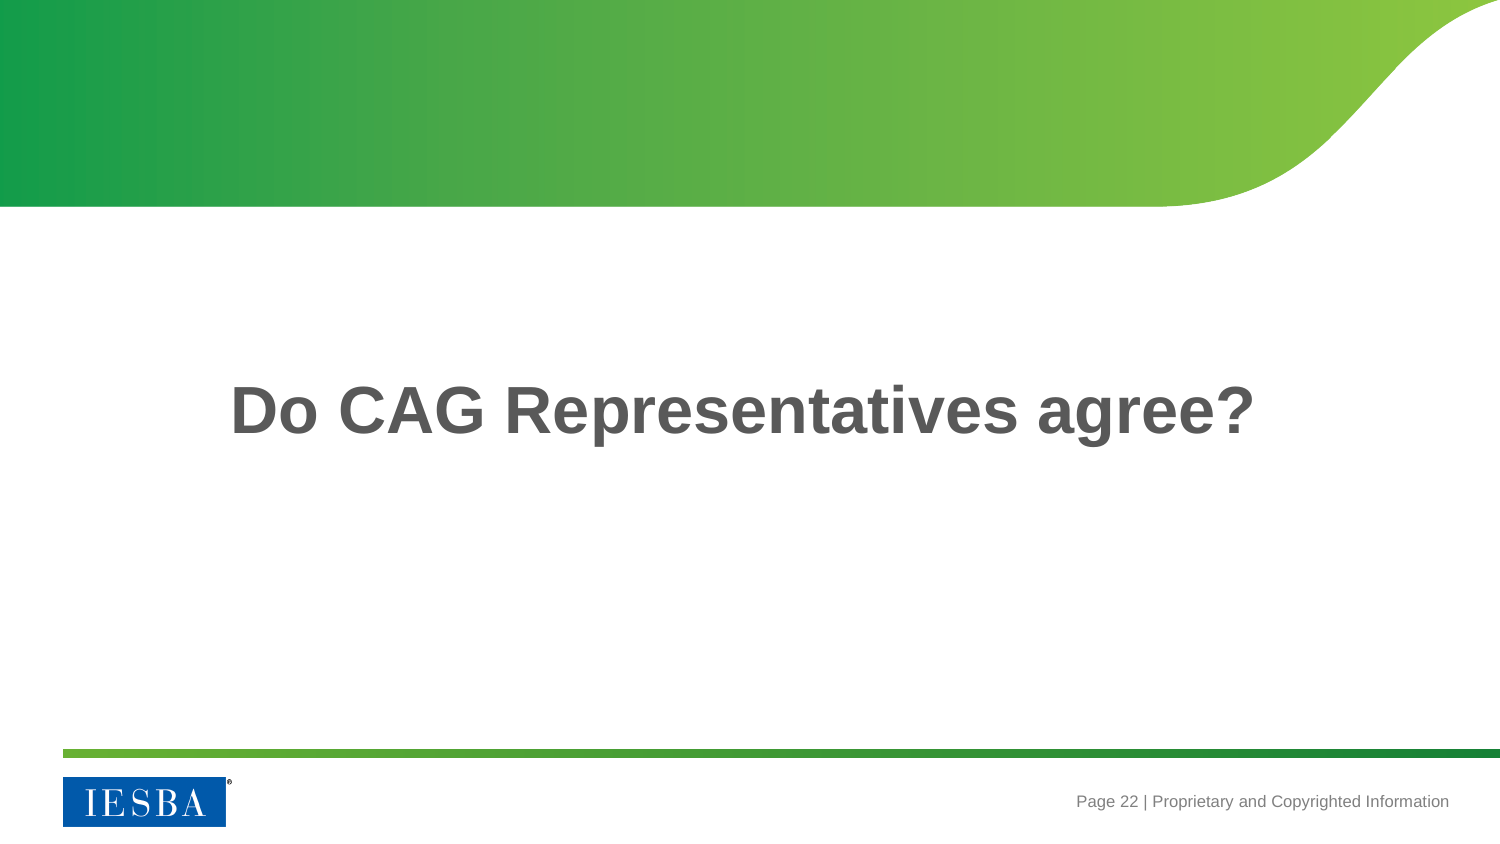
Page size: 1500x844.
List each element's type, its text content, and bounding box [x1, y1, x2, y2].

picture [63, 777, 232, 827]
picture [0, 0, 1500, 207]
list Do CAG Representatives agree? [212, 359, 1275, 547]
